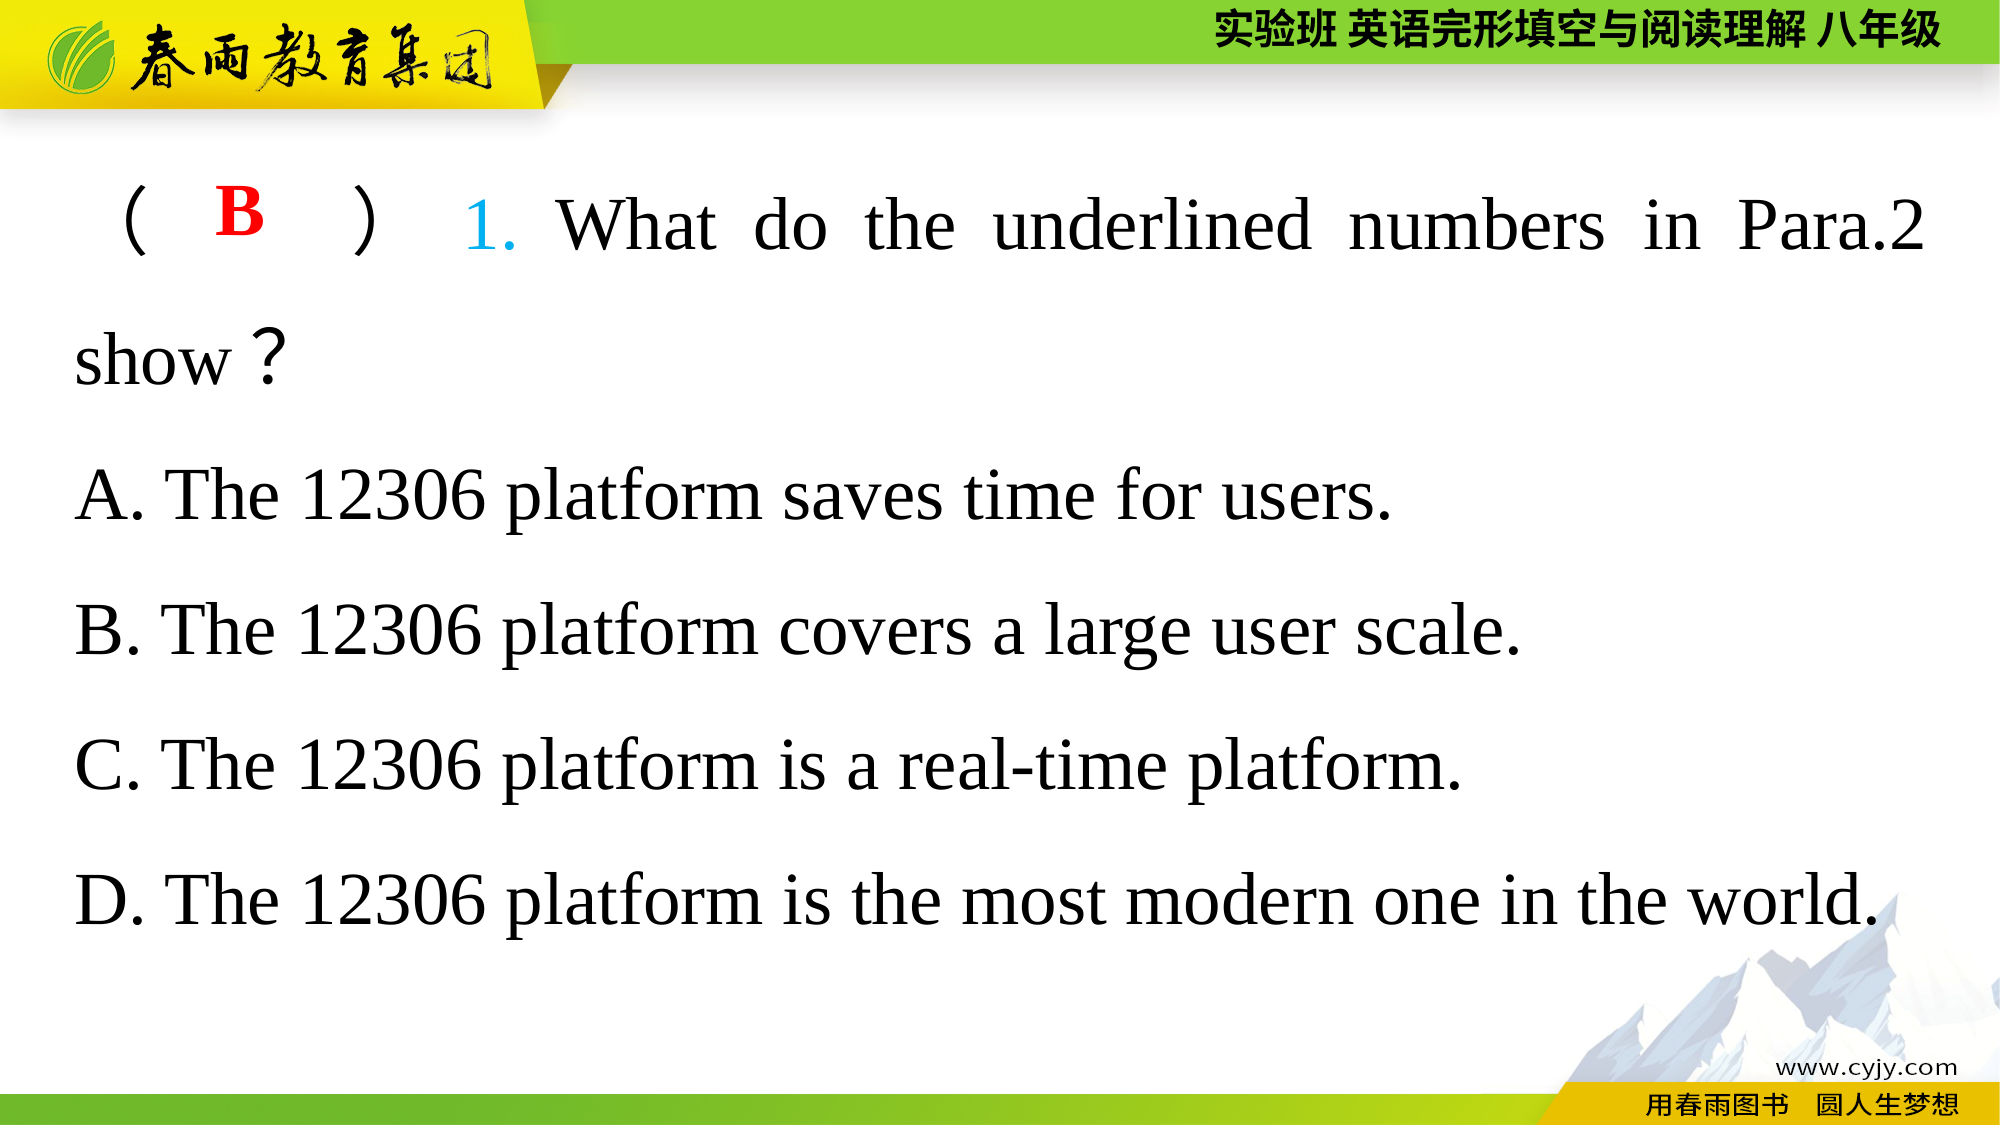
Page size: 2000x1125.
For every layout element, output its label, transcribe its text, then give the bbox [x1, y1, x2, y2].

text_box B [200, 153, 281, 258]
picture [0, 0, 2000, 1125]
list （ ）1. What do the underlined numbers in Para.2 show？ A. The 12306 platform saves time for users. B. The 12306 platform covers a large user scale. C. The 12306 platform is a real-time platform. D. The 12306 platform is the most modern one in the world. [59, 122, 1944, 956]
